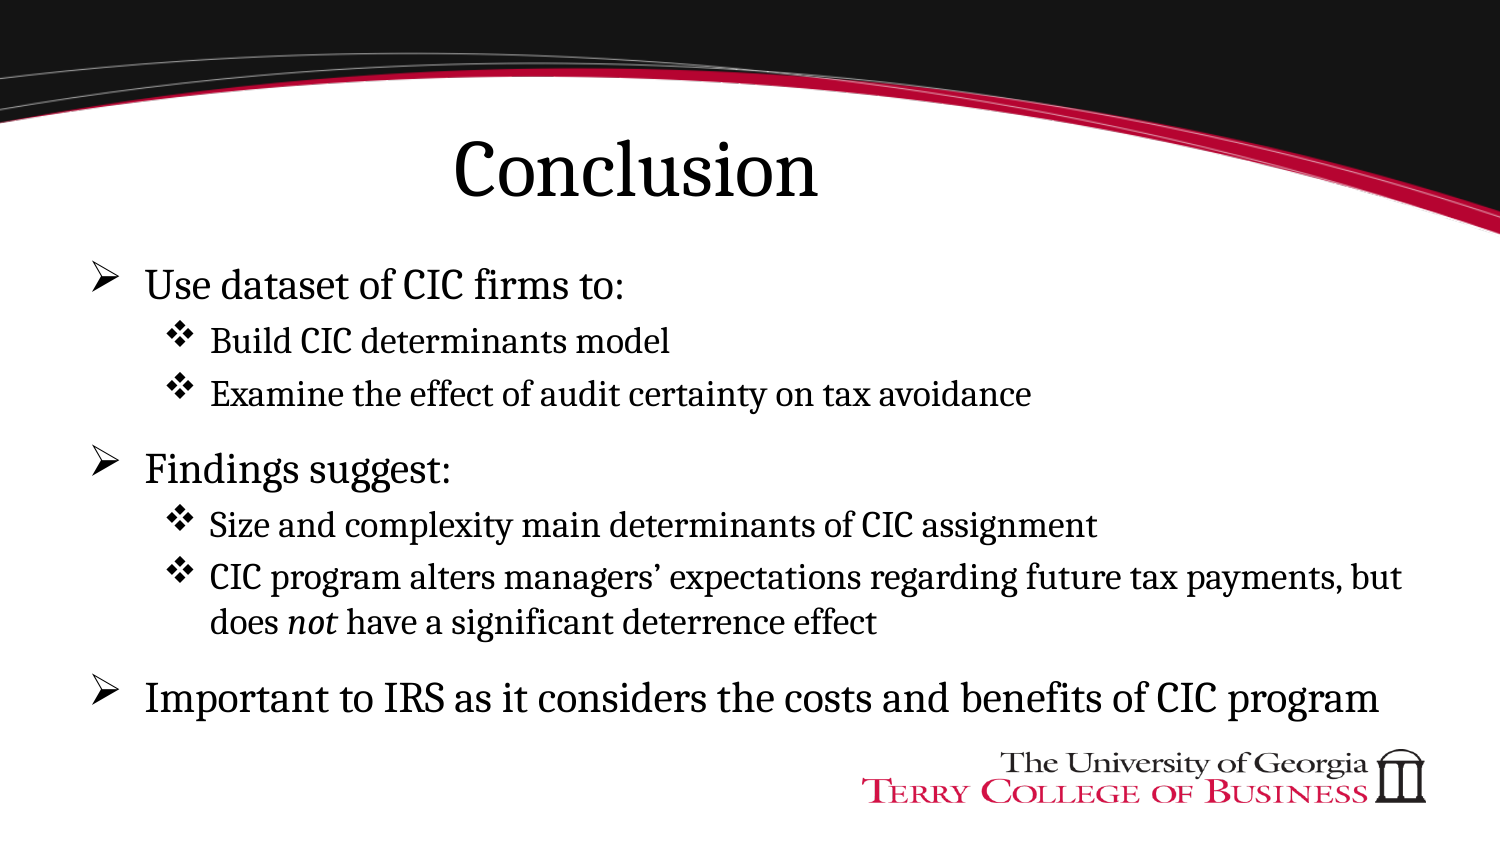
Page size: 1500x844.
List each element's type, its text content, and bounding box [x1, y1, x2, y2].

text_box Use dataset of CIC firms to: Build CIC determinants model Examine the effect of audit certainty on tax avoidance Findings suggest: Size and complexity main determinants of CIC assignment CIC program alters managers’ expectations regarding future tax payments, but does not have a significant deterrence effect Important to IRS as it considers the costs and benefits of CIC program [74, 249, 1476, 769]
picture [0, 0, 1500, 244]
title Conclusion [0, 93, 1313, 235]
picture [862, 769, 1426, 803]
